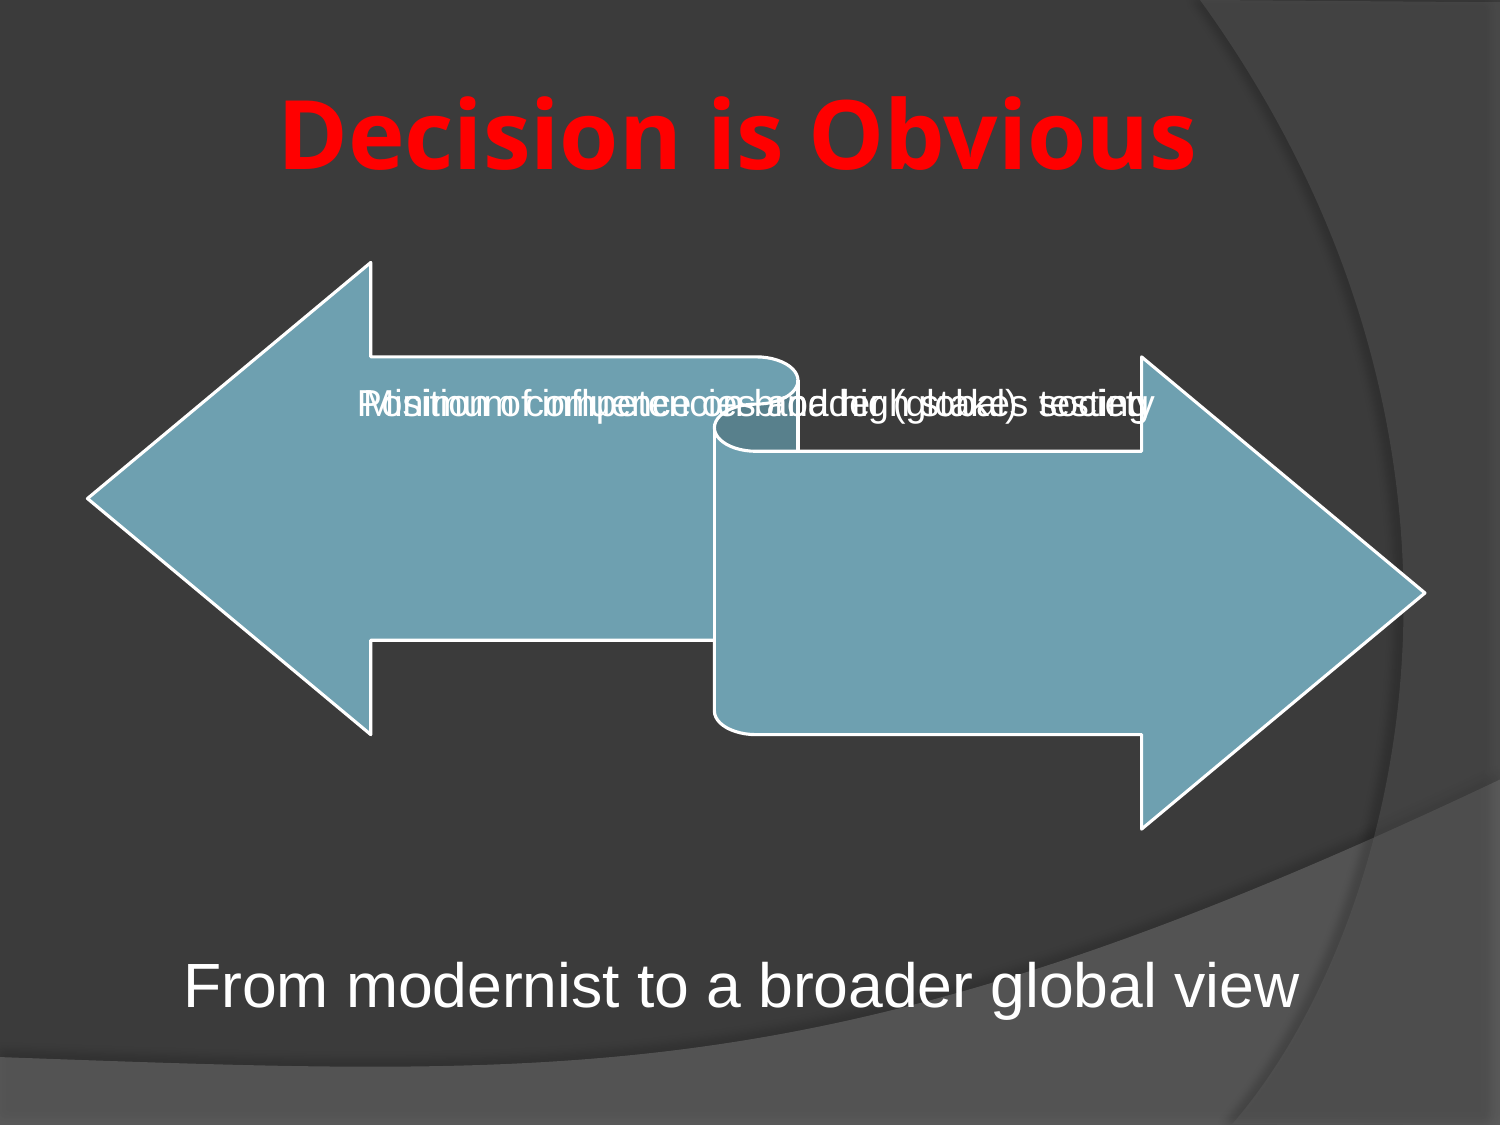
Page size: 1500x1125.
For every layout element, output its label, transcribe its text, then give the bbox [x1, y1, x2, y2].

title Decision is Obvious [125, 37, 1350, 225]
list From modernist to a broader global view [162, 937, 1388, 1125]
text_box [87, 262, 1426, 830]
